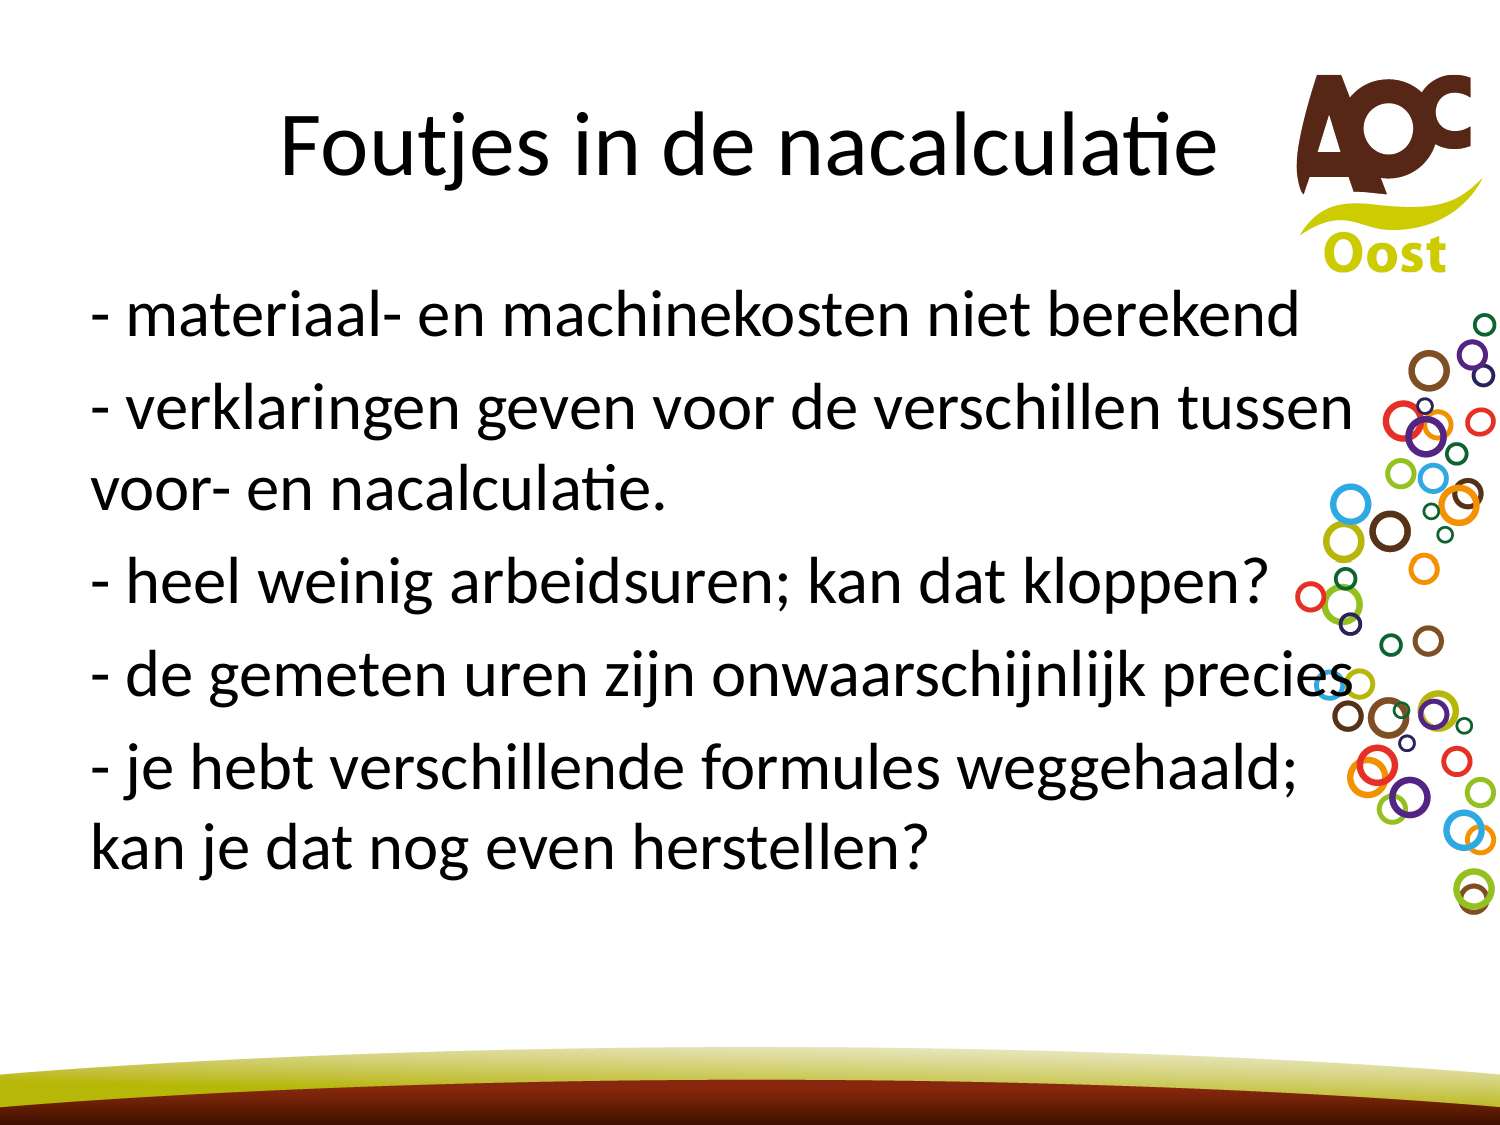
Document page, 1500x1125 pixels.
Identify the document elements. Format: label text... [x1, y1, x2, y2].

list - materiaal- en machinekosten niet berekend - verklaringen geven voor de verschillen tussen voor- en nacalculatie. - heel weinig arbeidsuren; kan dat kloppen? - de gemeten uren zijn onwaarschijnlijk precies - je hebt verschillende formules weggehaald; kan je dat nog even herstellen? [75, 262, 1425, 1005]
title Foutjes in de nacalculatie [75, 45, 1425, 233]
picture [0, 0, 1500, 1125]
